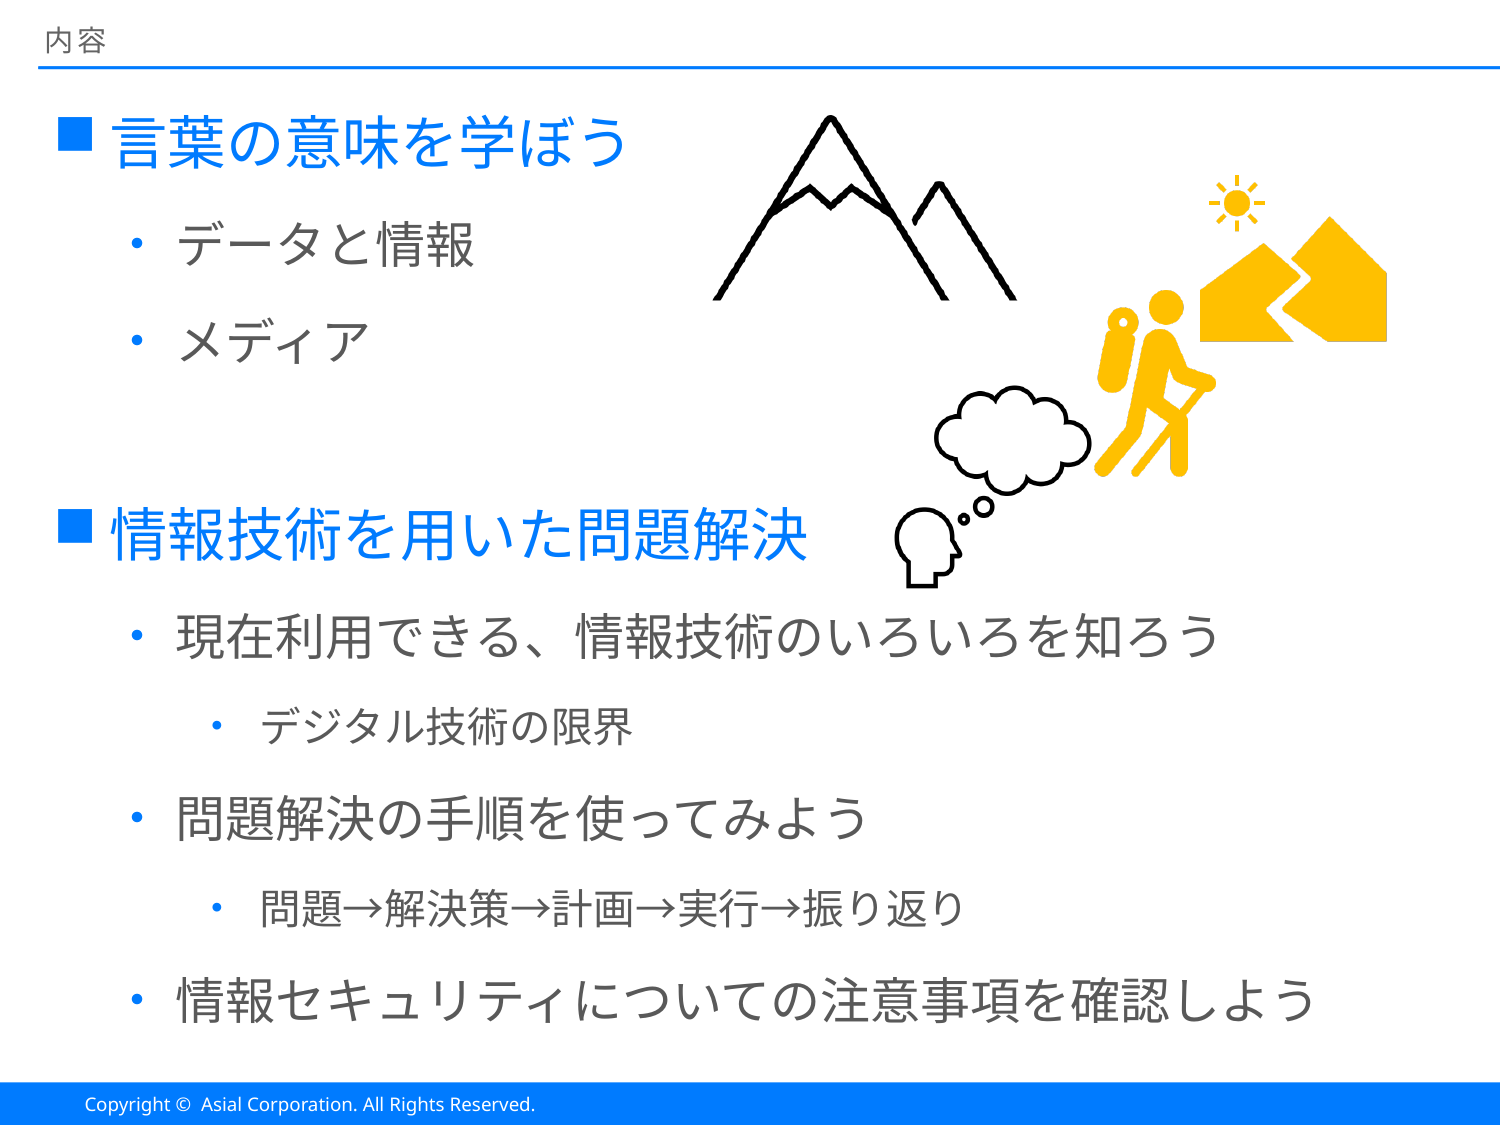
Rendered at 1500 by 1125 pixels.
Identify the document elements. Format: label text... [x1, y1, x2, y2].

list 言葉の意味を学ぼう データと情報 メディア 情報技術を用いた問題解決 現在利用できる、情報技術のいろいろを知ろう デジタル技術の限界 問題解決の手順を使ってみよう 問題→解決策→計画→実行→振り返り 情報セキュリティについての注意事項を確認しよう [38, 84, 1459, 988]
picture [884, 155, 1397, 597]
title 内容 [29, 7, 1223, 72]
picture [702, 47, 1026, 371]
